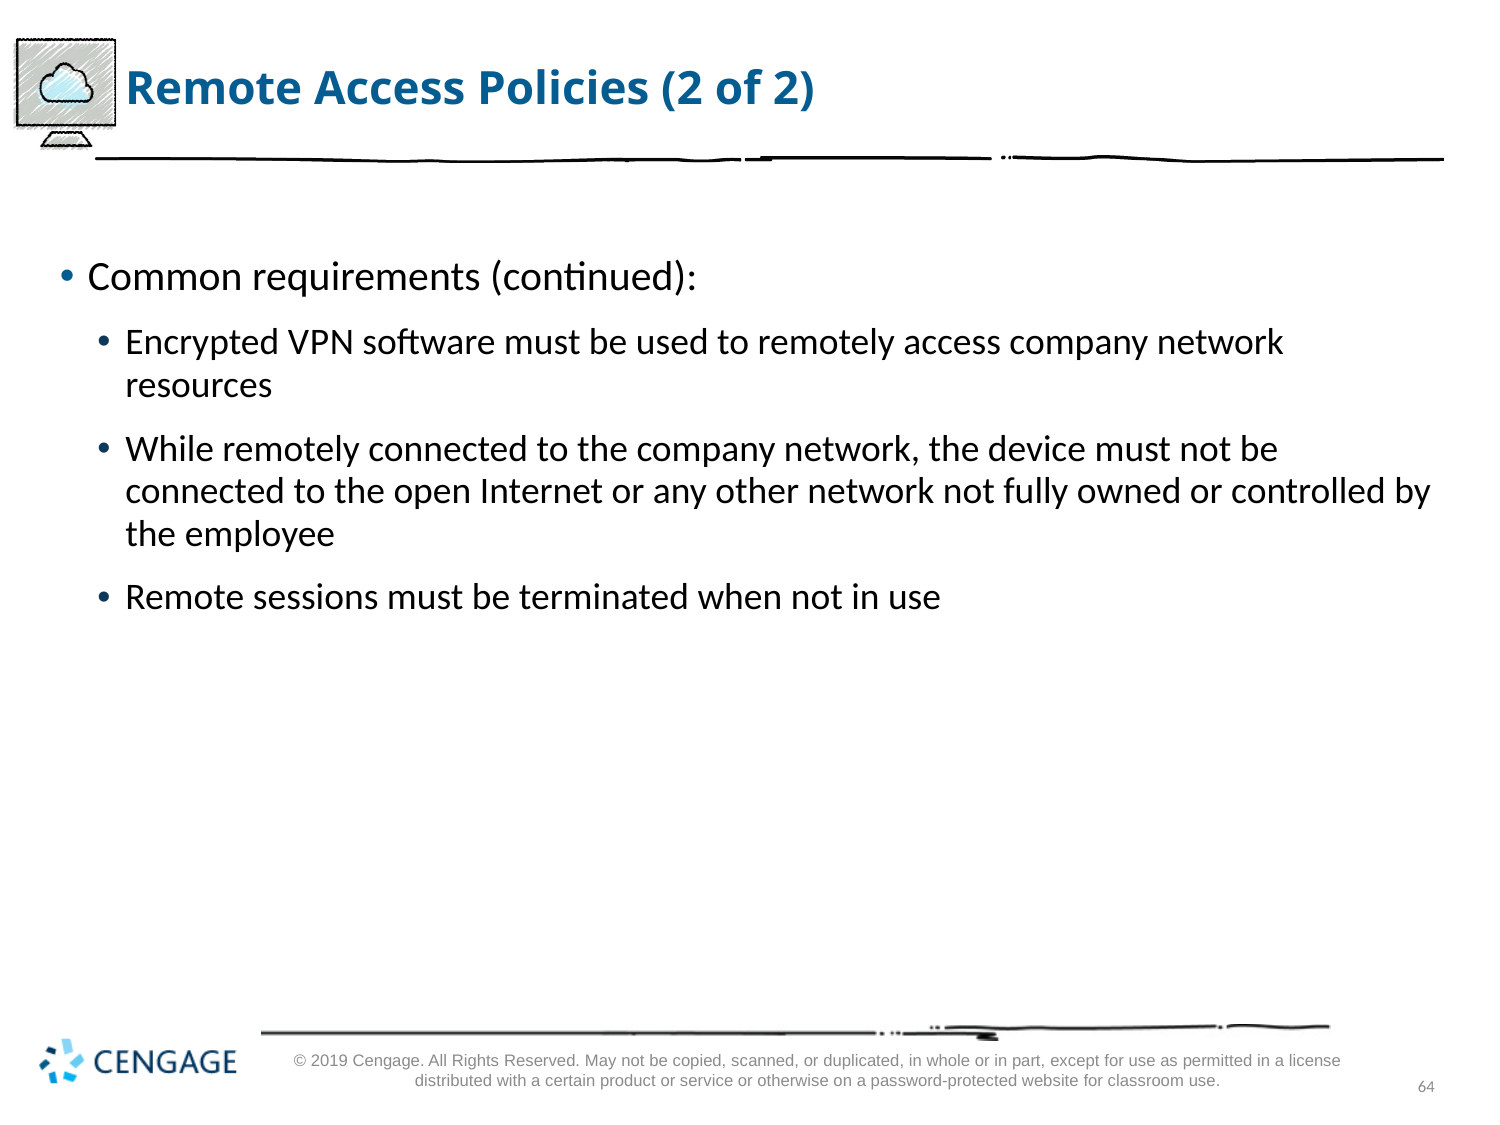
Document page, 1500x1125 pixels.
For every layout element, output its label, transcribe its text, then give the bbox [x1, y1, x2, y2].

picture [19, 1025, 249, 1096]
picture [261, 1024, 1331, 1041]
picture [95, 155, 1444, 163]
picture [13, 36, 117, 151]
footer © 2019 Cengage. All Rights Reserved. May not be copied, scanned, or duplicated, in whole or in part, except for use as permitted in a license distributed with a certain product or service or otherwise on a password-protected website for classroom use. [262, 1050, 1375, 1091]
list Common requirements (continued): Encrypted V P N software must be used to remotely access company network resources While remotely connected to the company network, the device must not be connected to the open Internet or any other network not fully owned or controlled by the employee Remote sessions must be terminated when not in use [59, 252, 1441, 623]
title Remote Access Policies (2 of 2) [125, 66, 1442, 116]
